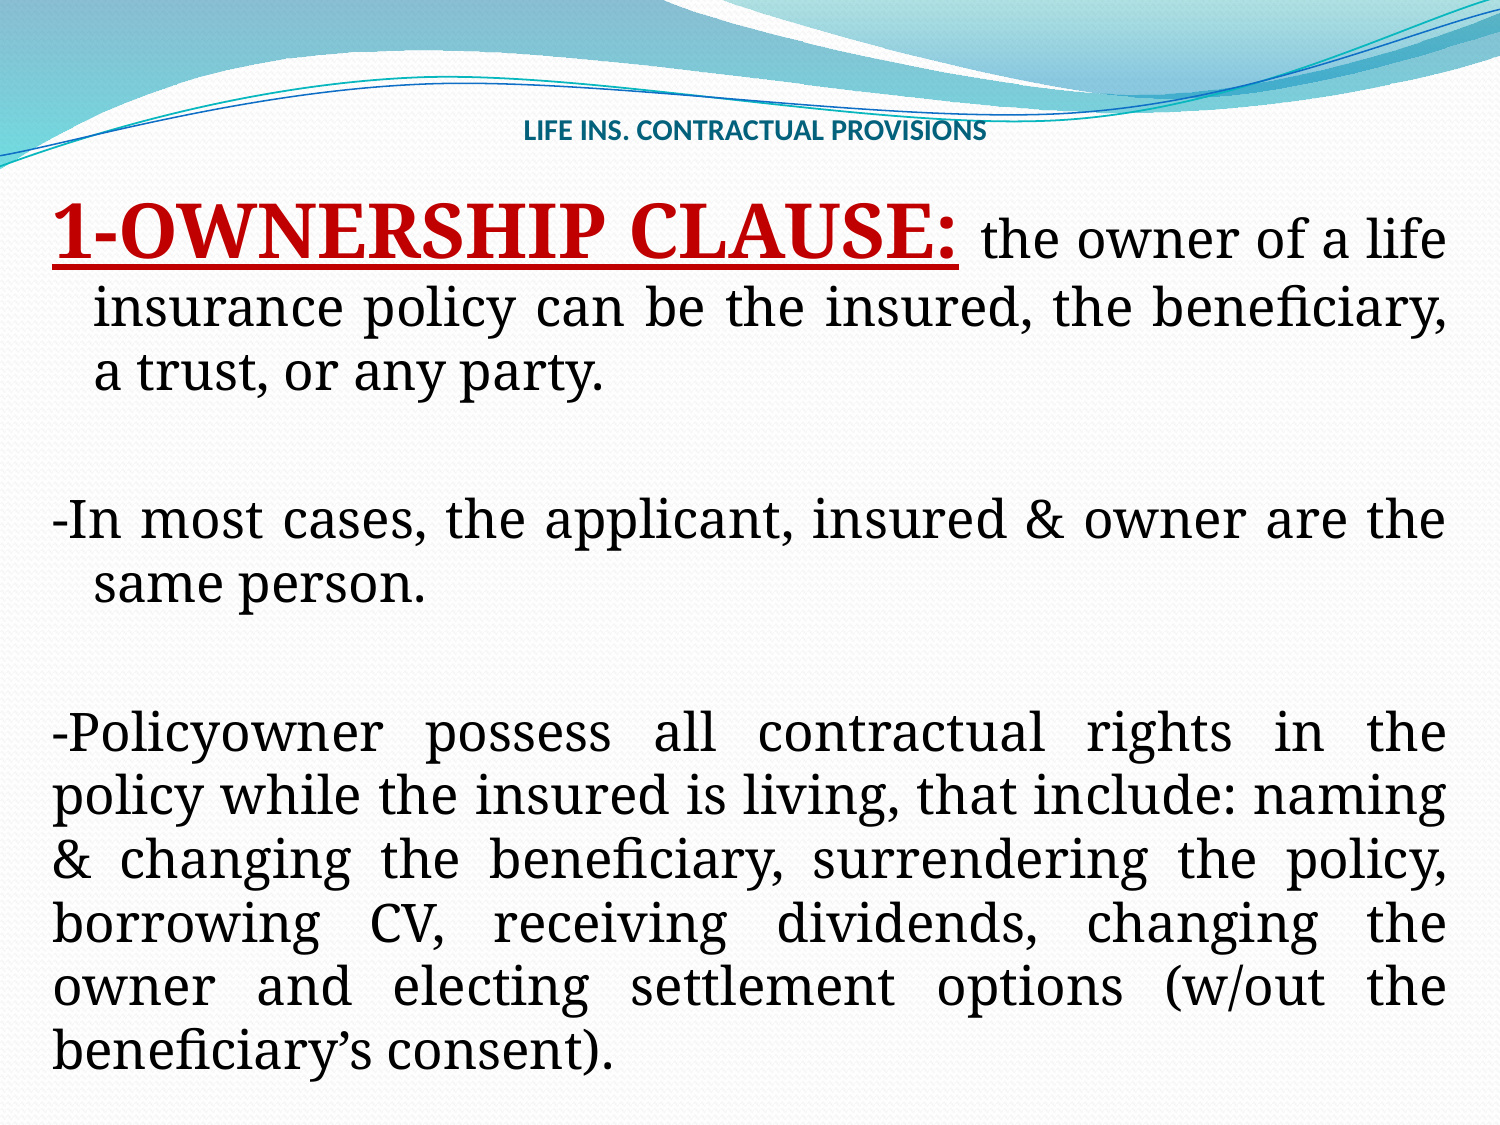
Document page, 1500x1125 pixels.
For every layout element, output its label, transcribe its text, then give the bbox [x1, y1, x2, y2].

list 1-OWNERSHIP CLAUSE: the owner of a life insurance policy can be the insured, the beneficiary, a trust, or any party. -In most cases, the applicant, insured & owner are the same person. -Policyowner possess all contractual rights in the policy while the insured is living, that include: naming & changing the beneficiary, surrendering the policy, borrowing CV, receiving dividends, changing the owner and electing settlement options (w/out the beneficiary’s consent). [37, 174, 1463, 1088]
title LIFE INS. CONTRACTUAL PROVISIONS [75, 0, 1425, 150]
